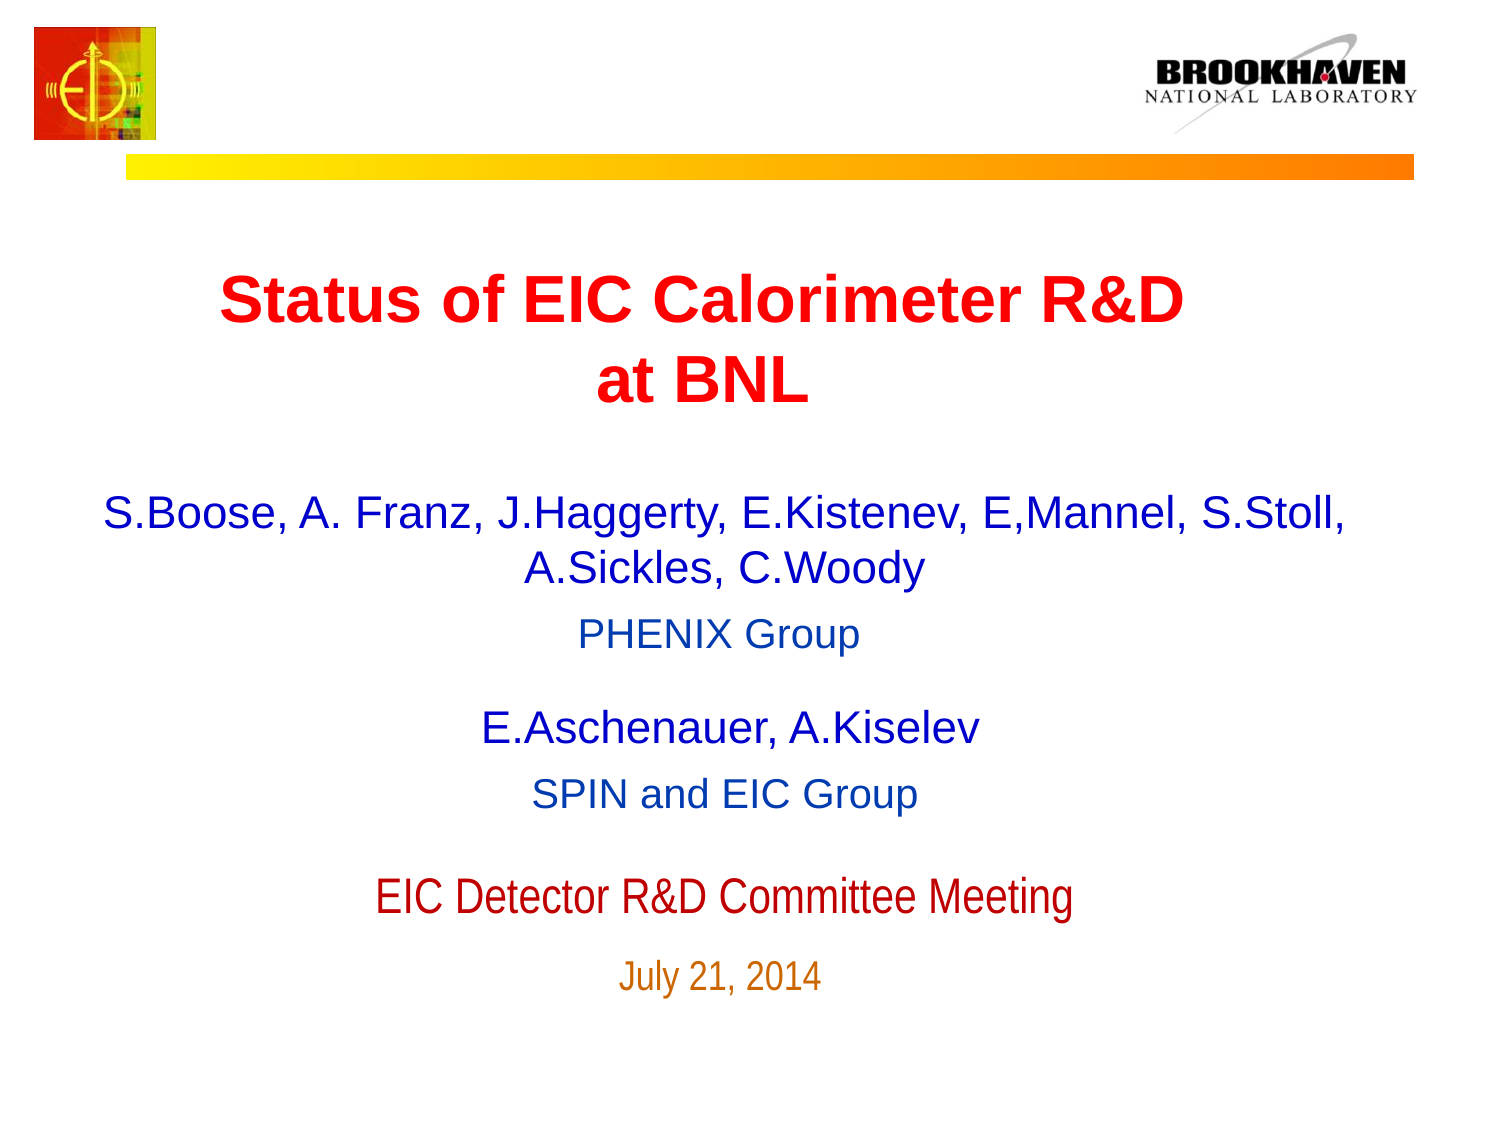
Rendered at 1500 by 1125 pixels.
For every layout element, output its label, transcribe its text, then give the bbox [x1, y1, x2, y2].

text_box [126, 154, 1414, 180]
text_box EIC Detector R&D Committee Meeting July 21, 2014 [287, 855, 1163, 1006]
picture [1137, 27, 1426, 141]
text_box Status of EIC Calorimeter R&D at BNL [165, 248, 1259, 424]
text_box S.Boose, A. Franz, J.Haggerty, E.Kistenev, E,Mannel, S.Stoll, A.Sickles, C.Woody PHENIX Group E.Aschenauer, A.Kiselev SPIN and EIC Group [62, 474, 1388, 825]
picture [33, 27, 156, 141]
